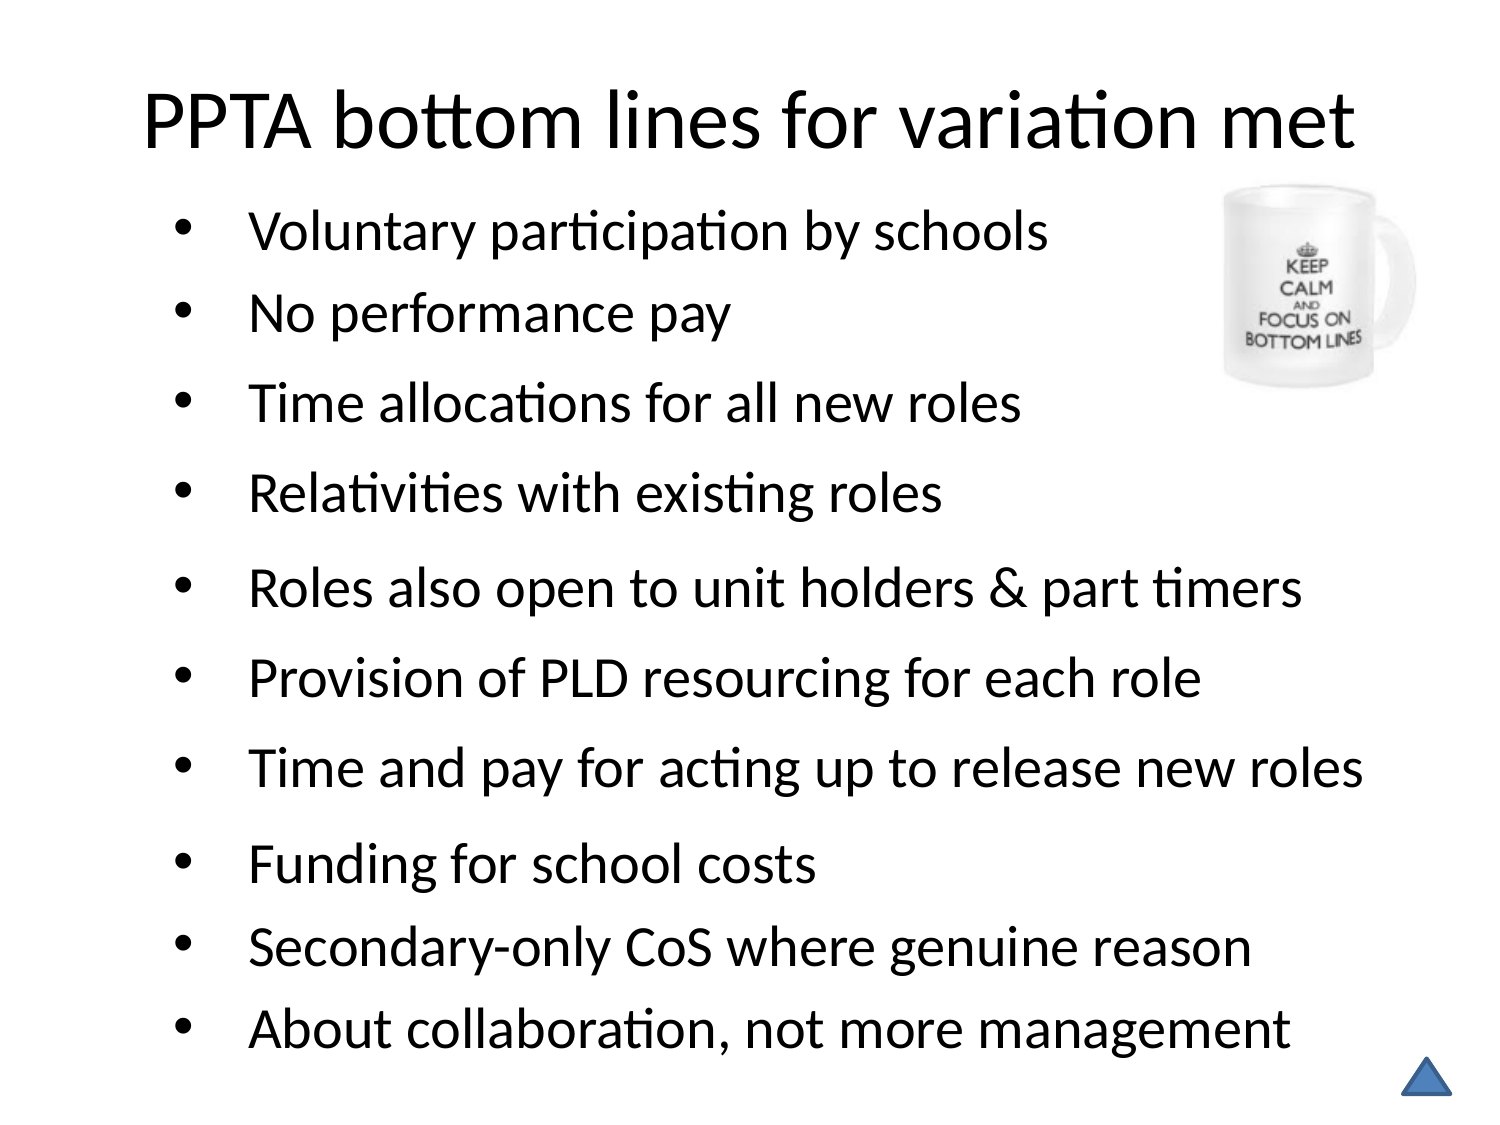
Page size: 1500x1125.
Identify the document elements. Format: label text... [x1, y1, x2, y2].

title PPTA bottom lines for variation met [75, 45, 1425, 185]
picture [1163, 148, 1437, 423]
text_box Voluntary participation by schools No performance pay Time allocations for all new roles Relativities with existing roles Roles also open to unit holders & part timers Provision of PLD resourcing for each role Time and pay for acting up to release new roles Funding for school costs Secondary-only CoS where genuine reason About collaboration, not more management [158, 184, 1399, 1101]
text_box [1401, 1056, 1453, 1097]
